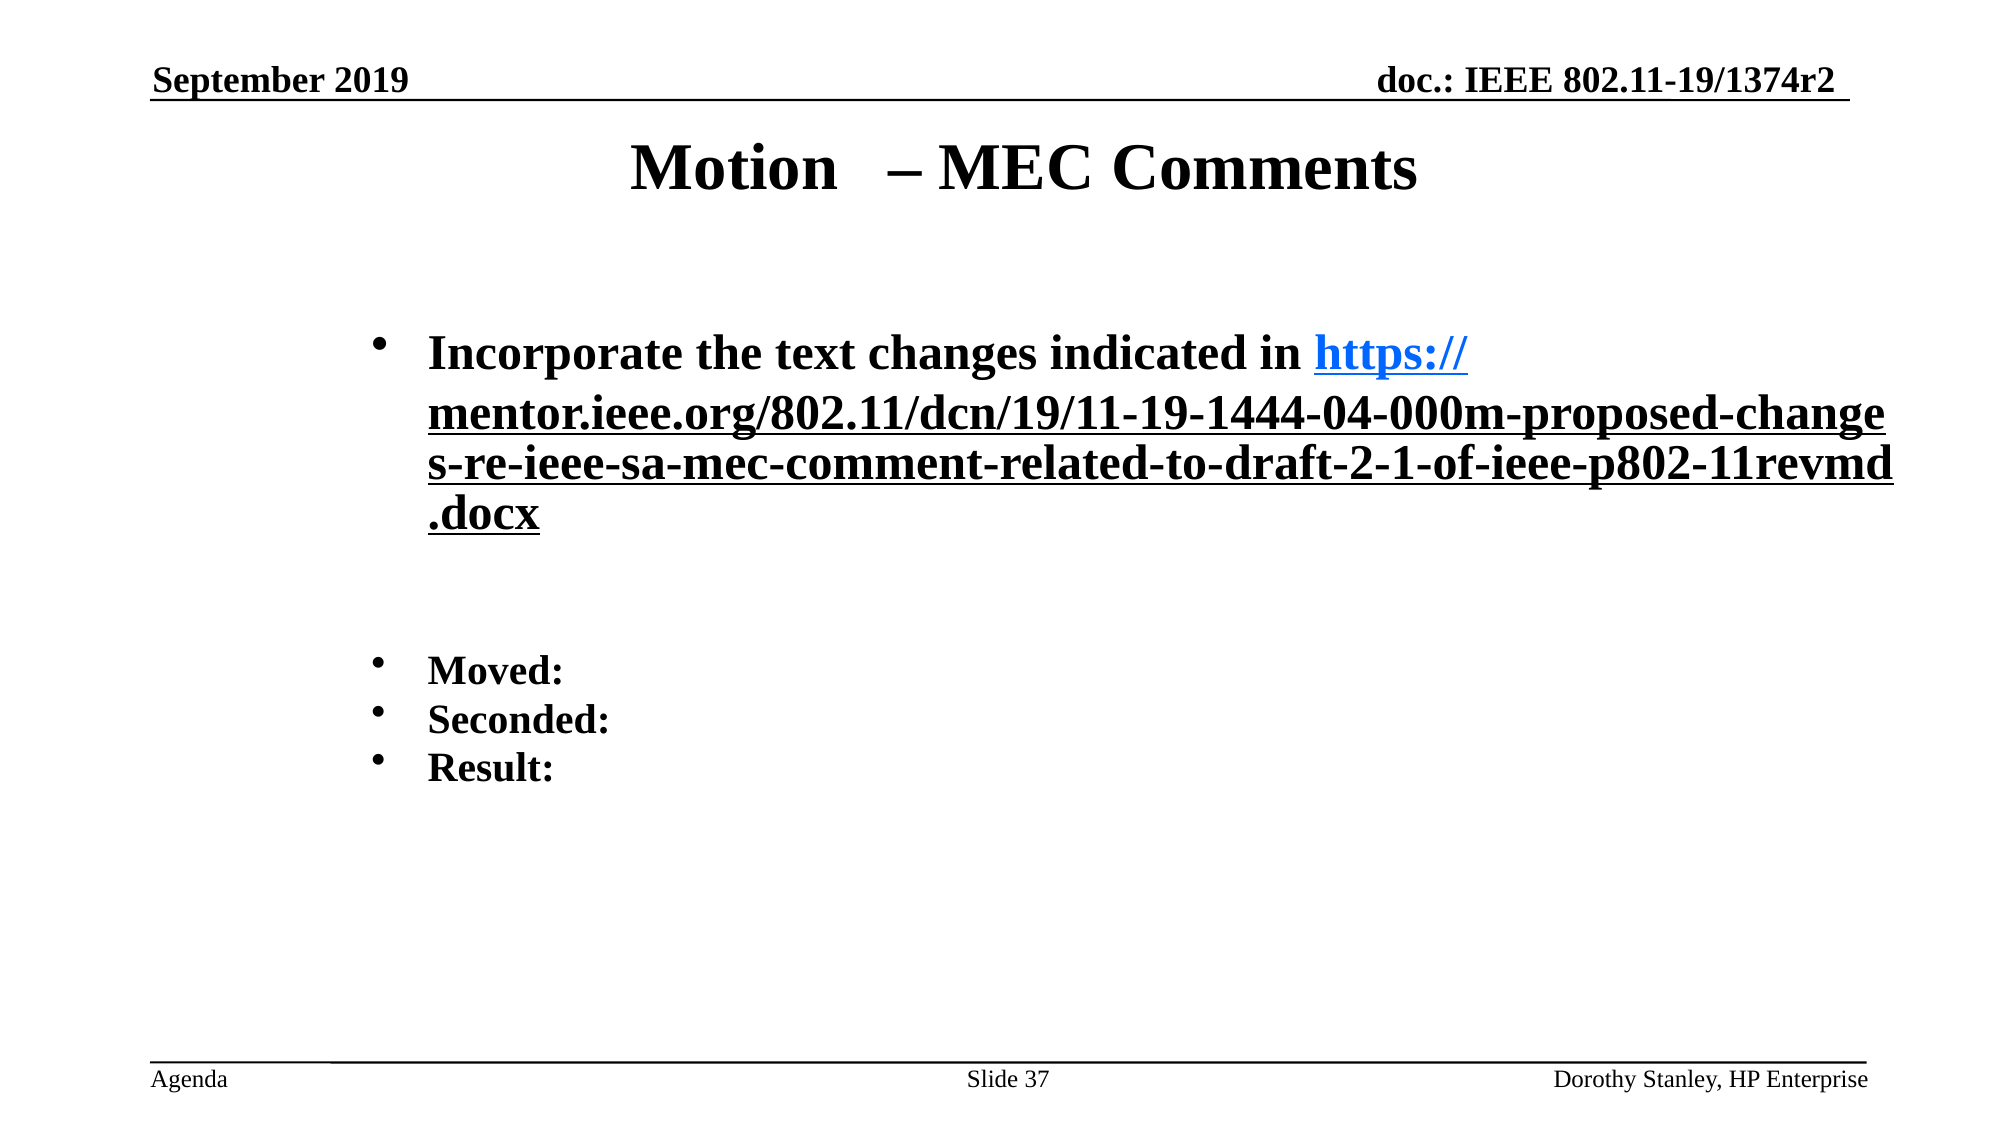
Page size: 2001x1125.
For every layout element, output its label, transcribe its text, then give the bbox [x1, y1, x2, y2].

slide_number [152, 54, 567, 100]
slide_number Slide 37 [966, 1062, 1051, 1093]
list Incorporate the text changes indicated in https://mentor.ieee.org/802.11/dcn/19/11-19-1444-04-000m-proposed-changes-re-ieee-sa-mec-comment-related-to-draft-2-1-of-ieee-p802-11revmd.docx Moved: Seconded: Result: [356, 251, 1911, 1002]
footer Dorothy Stanley, HP Enterprise [1549, 1062, 1869, 1093]
title Motion – MEC Comments [200, 75, 1850, 250]
